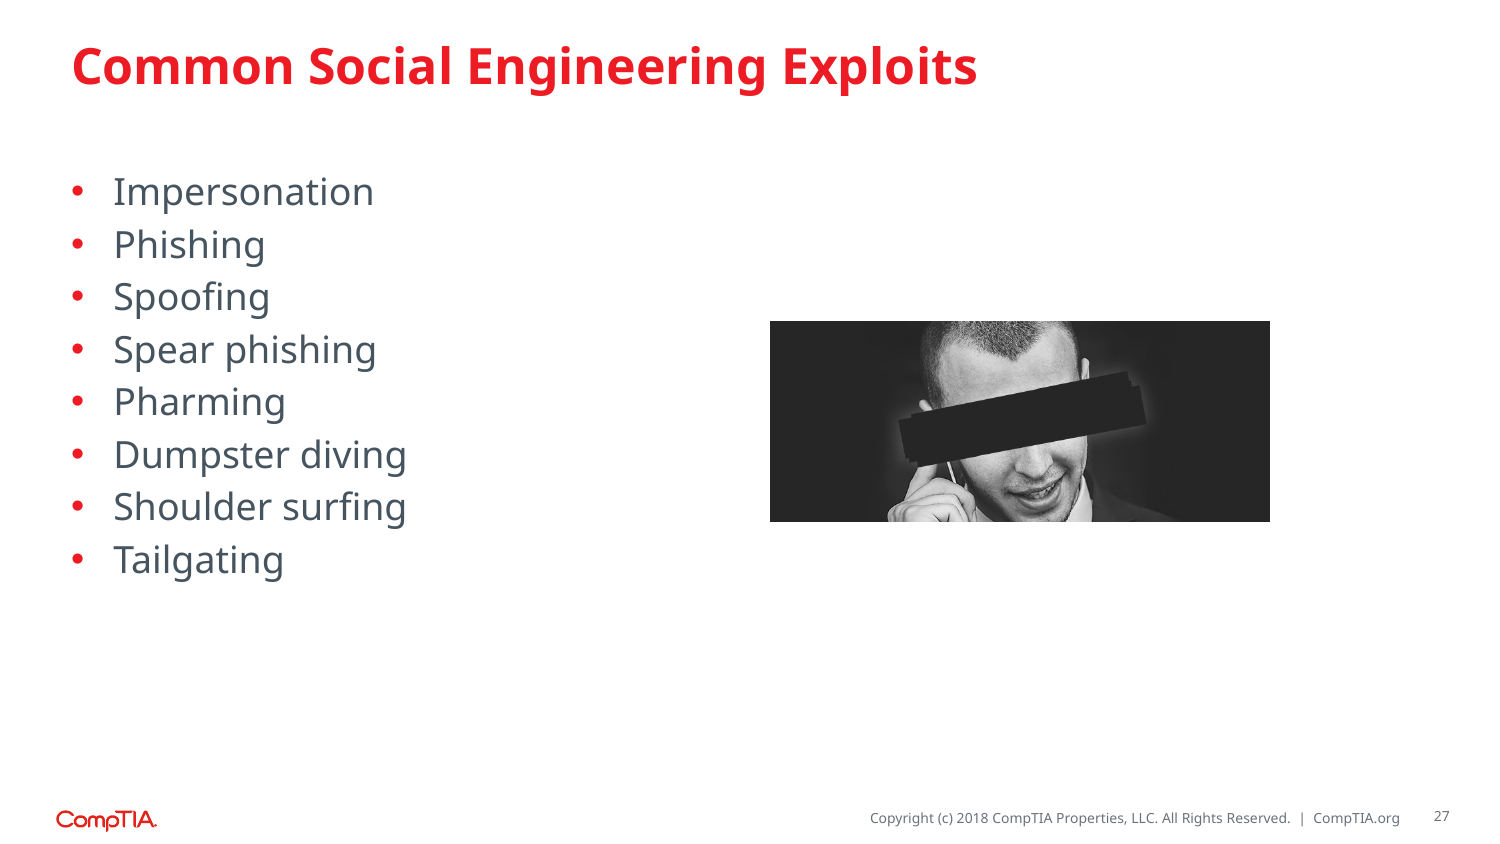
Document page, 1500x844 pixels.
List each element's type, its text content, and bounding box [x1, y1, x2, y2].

list Impersonation Phishing Spoofing Spear phishing Pharming Dumpster diving Shoulder surfing Tailgating [56, 160, 1444, 746]
title Common Social Engineering Exploits [56, 12, 1444, 117]
picture [769, 321, 1271, 523]
slide_number 27 [1407, 800, 1450, 835]
